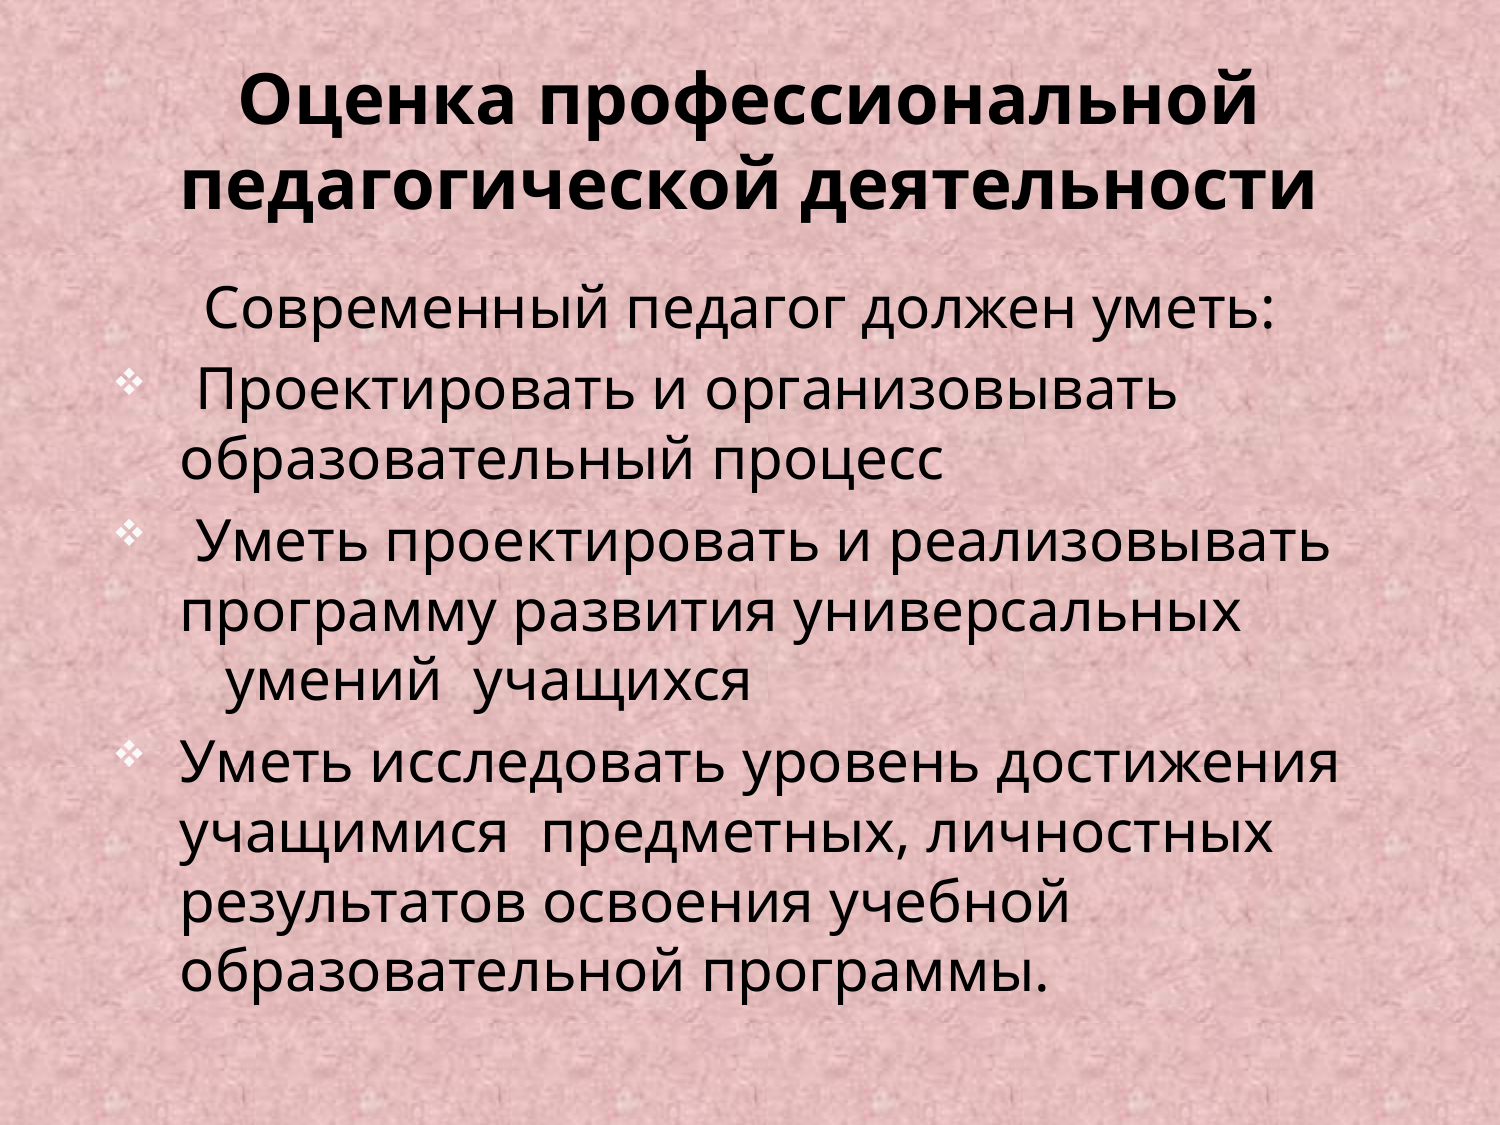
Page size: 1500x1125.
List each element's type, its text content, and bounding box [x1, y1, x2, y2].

picture [0, 0, 1500, 1125]
title Оценка профессиональной педагогической деятельности [75, 45, 1425, 233]
list Современный педагог должен уметь: Проектировать и организовывать образовательный процесс Уметь проектировать и реализовывать программу развития универсальных умений учащихся Уметь исследовать уровень достижения учащимися предметных, личностных результатов освоения учебной образовательной программы. [75, 262, 1425, 1035]
